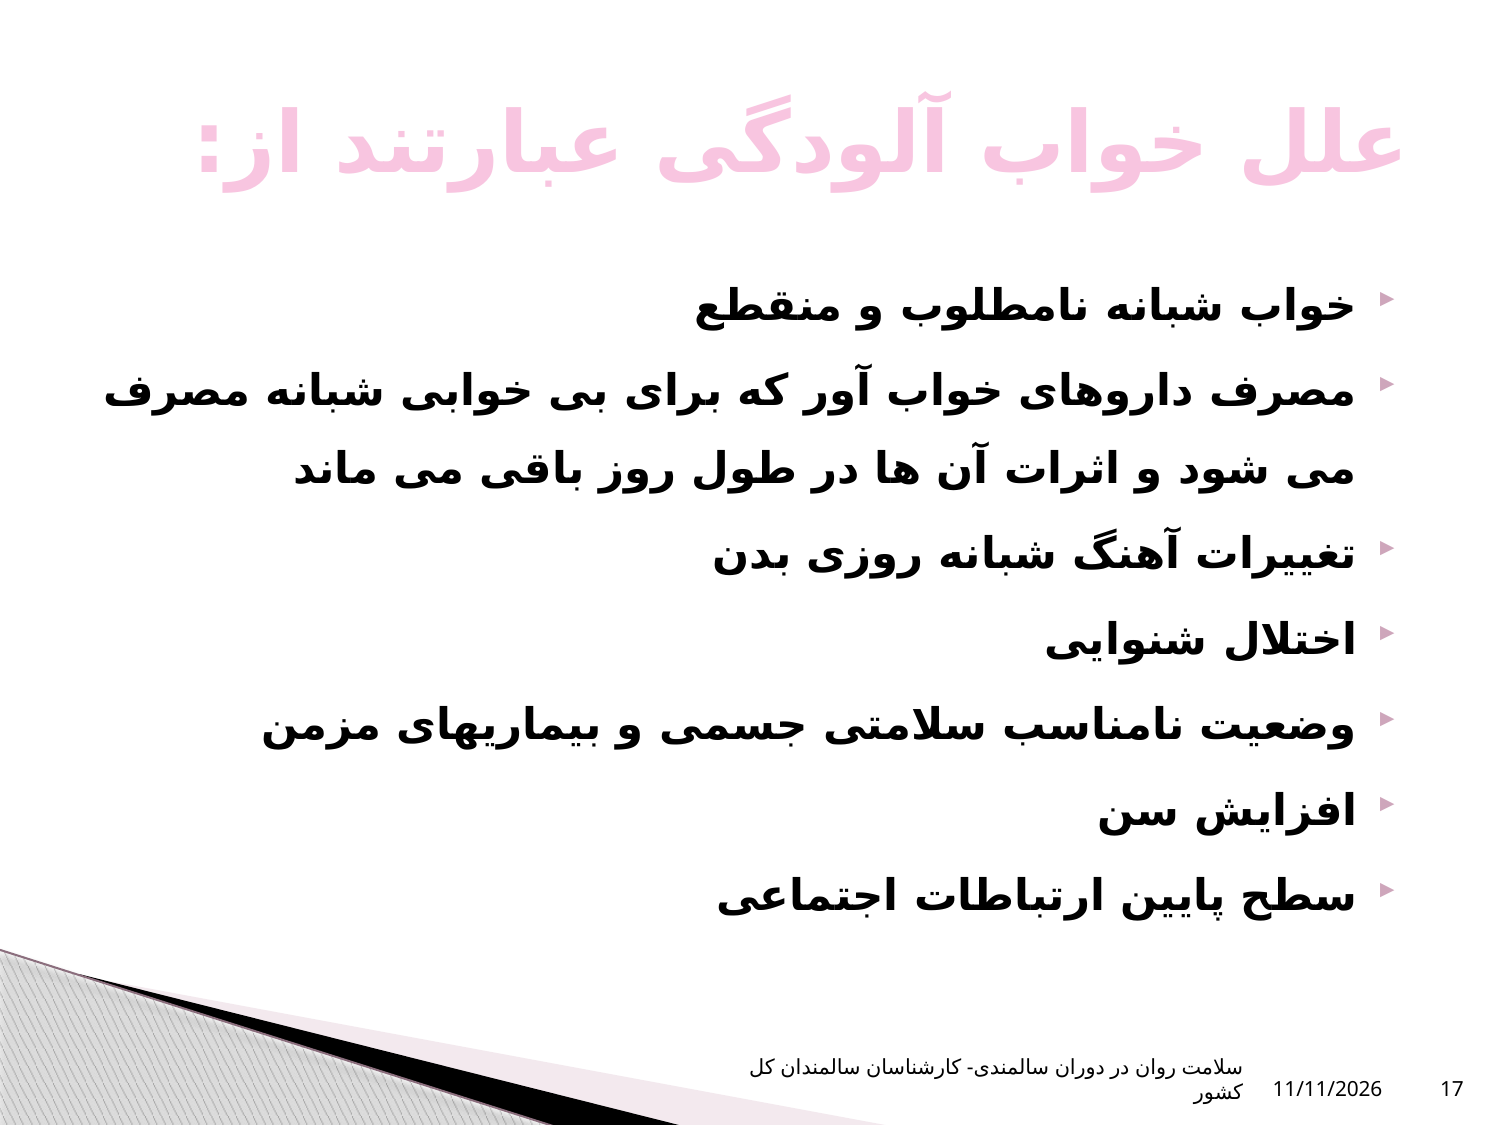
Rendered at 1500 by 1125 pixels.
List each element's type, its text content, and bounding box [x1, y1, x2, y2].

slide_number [1258, 1051, 1418, 1112]
list خواب شبانه نامطلوب و منقطع مصرف داروهای خواب آور که برای بی خوابی شبانه مصرف می شود و اثرات آن ها در طول روز باقی می ماند تغییرات آهنگ شبانه روزی بدن اختلال شنوایی وضعیت نامناسب سلامتی جسمی و بیماریهای مزمن افزایش سن سطح پایین ارتباطات اجتماعی [75, 243, 1425, 986]
footer سلامت روان در دوران سالمندی- کارشناسان سالمندان کل کشور [718, 1051, 1258, 1112]
title علل خواب آلودگی عبارتند از: [75, 45, 1425, 233]
slide_number 17 [1418, 1051, 1479, 1112]
